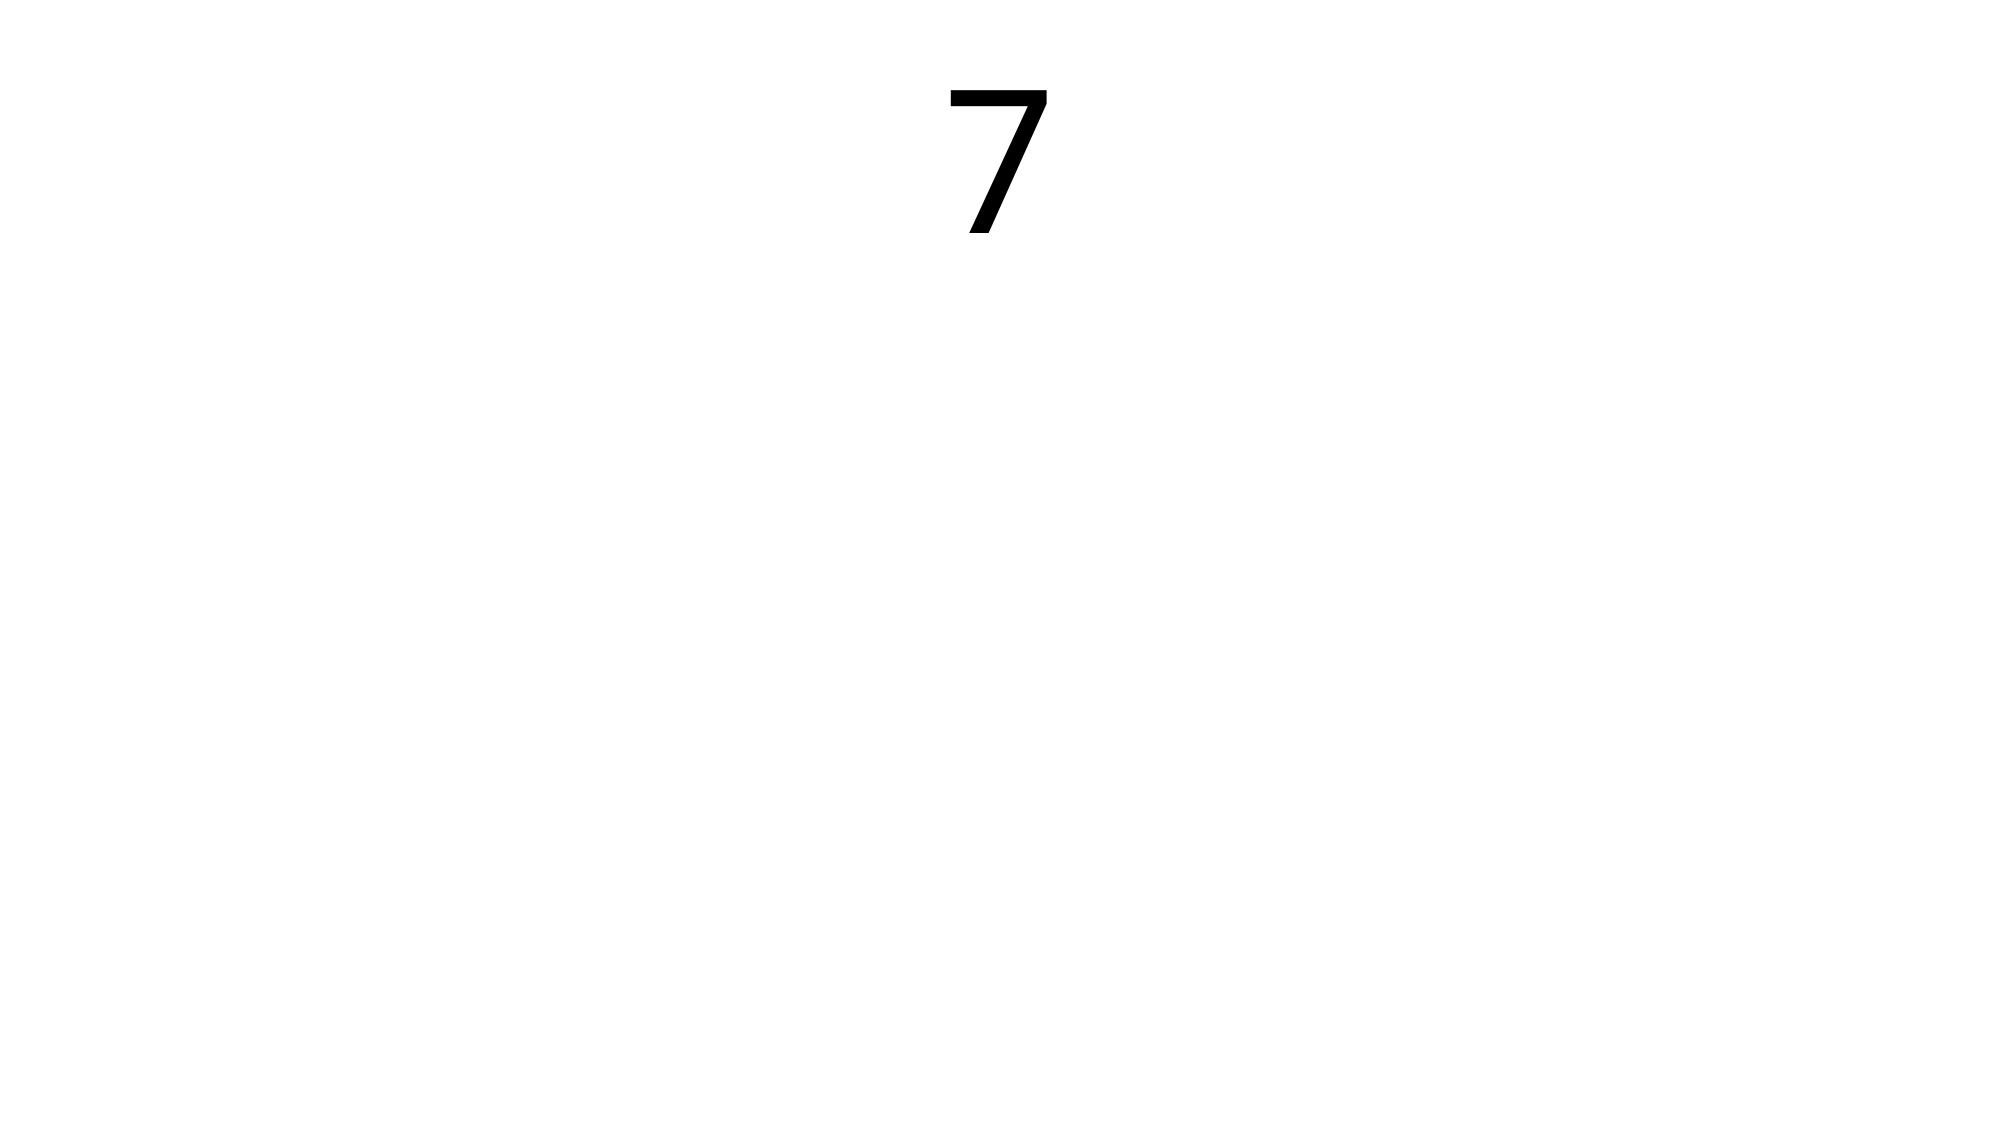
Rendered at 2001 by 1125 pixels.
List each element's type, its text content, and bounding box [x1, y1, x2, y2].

title 7 [137, 59, 1863, 278]
